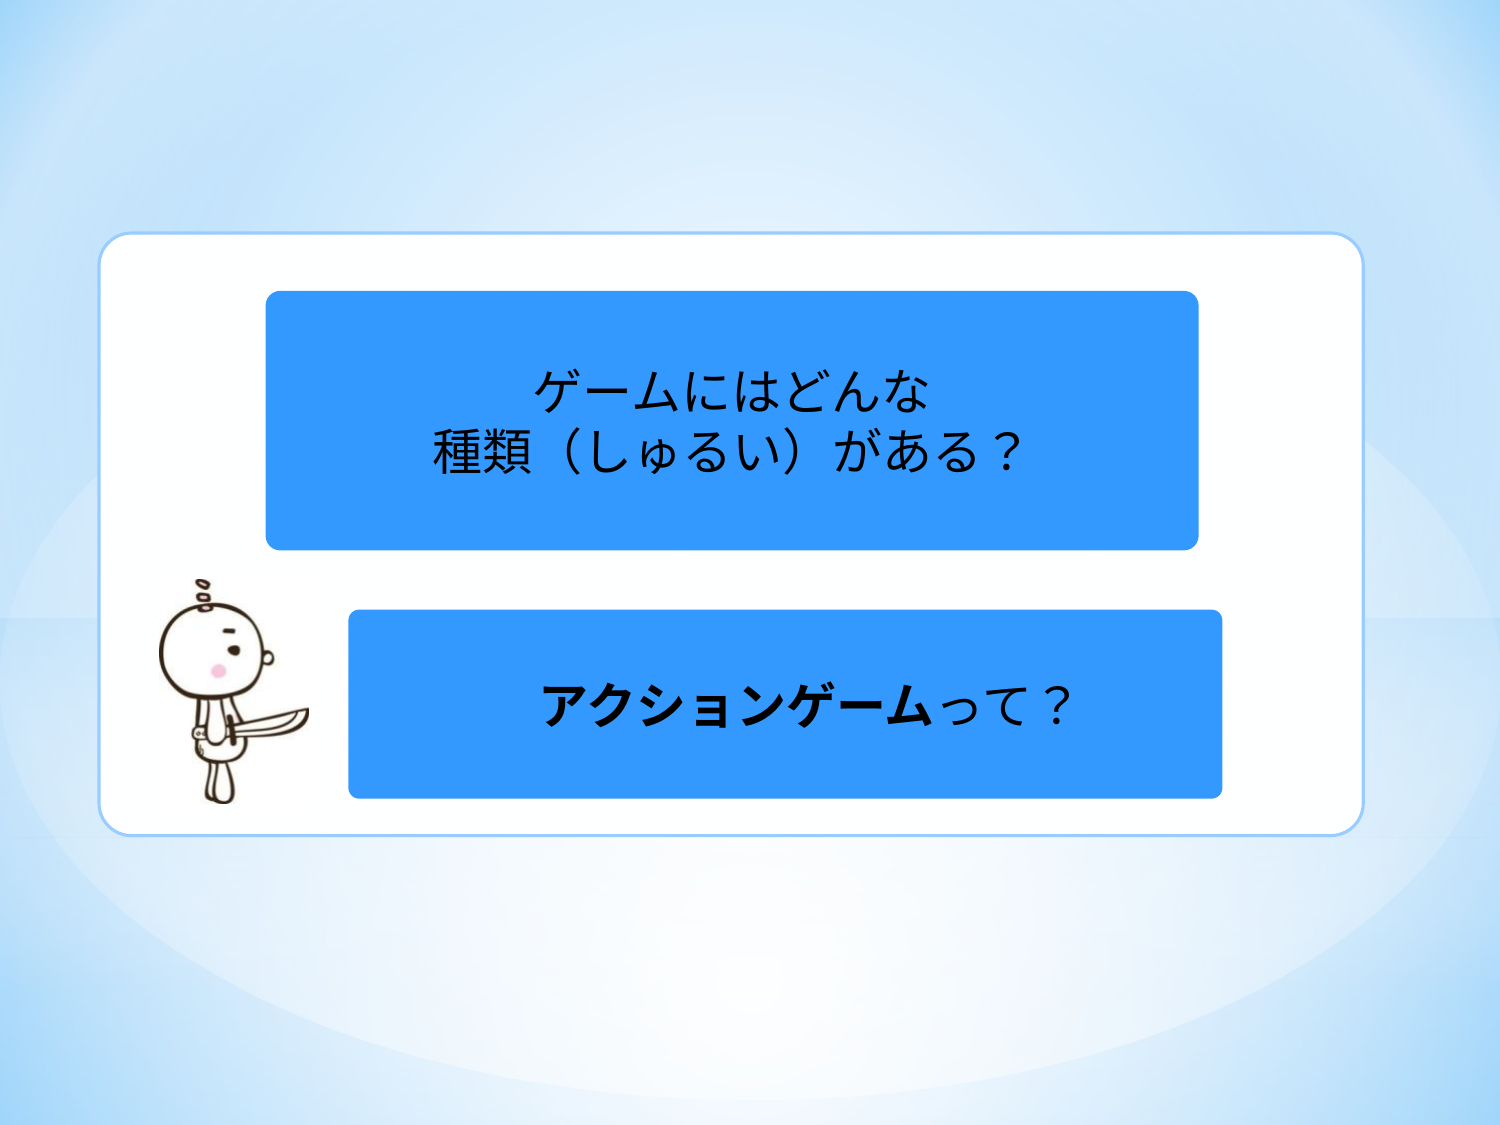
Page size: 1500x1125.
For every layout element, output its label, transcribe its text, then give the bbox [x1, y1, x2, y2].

picture [159, 579, 309, 804]
text_box アクションゲームって？ [348, 609, 1223, 799]
text_box [98, 233, 1364, 836]
text_box ゲームにはどんな 種類（しゅるい）がある？ [265, 290, 1199, 551]
